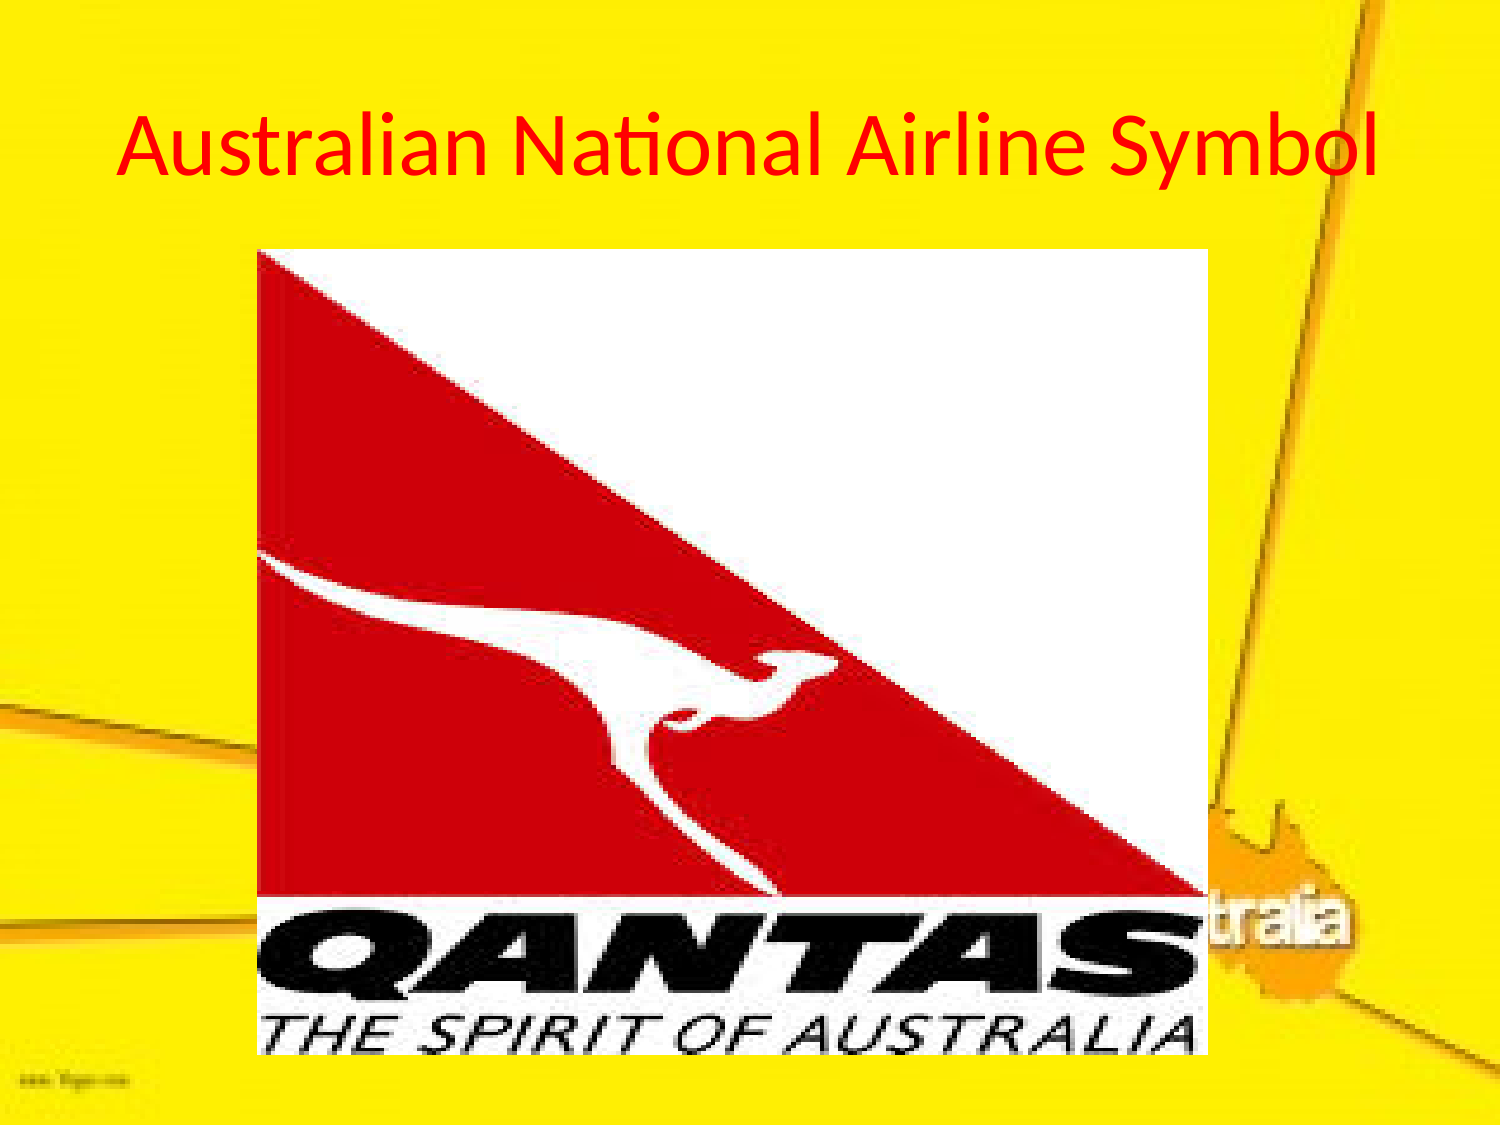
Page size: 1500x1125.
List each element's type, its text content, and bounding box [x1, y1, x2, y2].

title Australian National Airline Symbol [75, 45, 1425, 233]
picture [0, 0, 1500, 1125]
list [257, 249, 1208, 1055]
